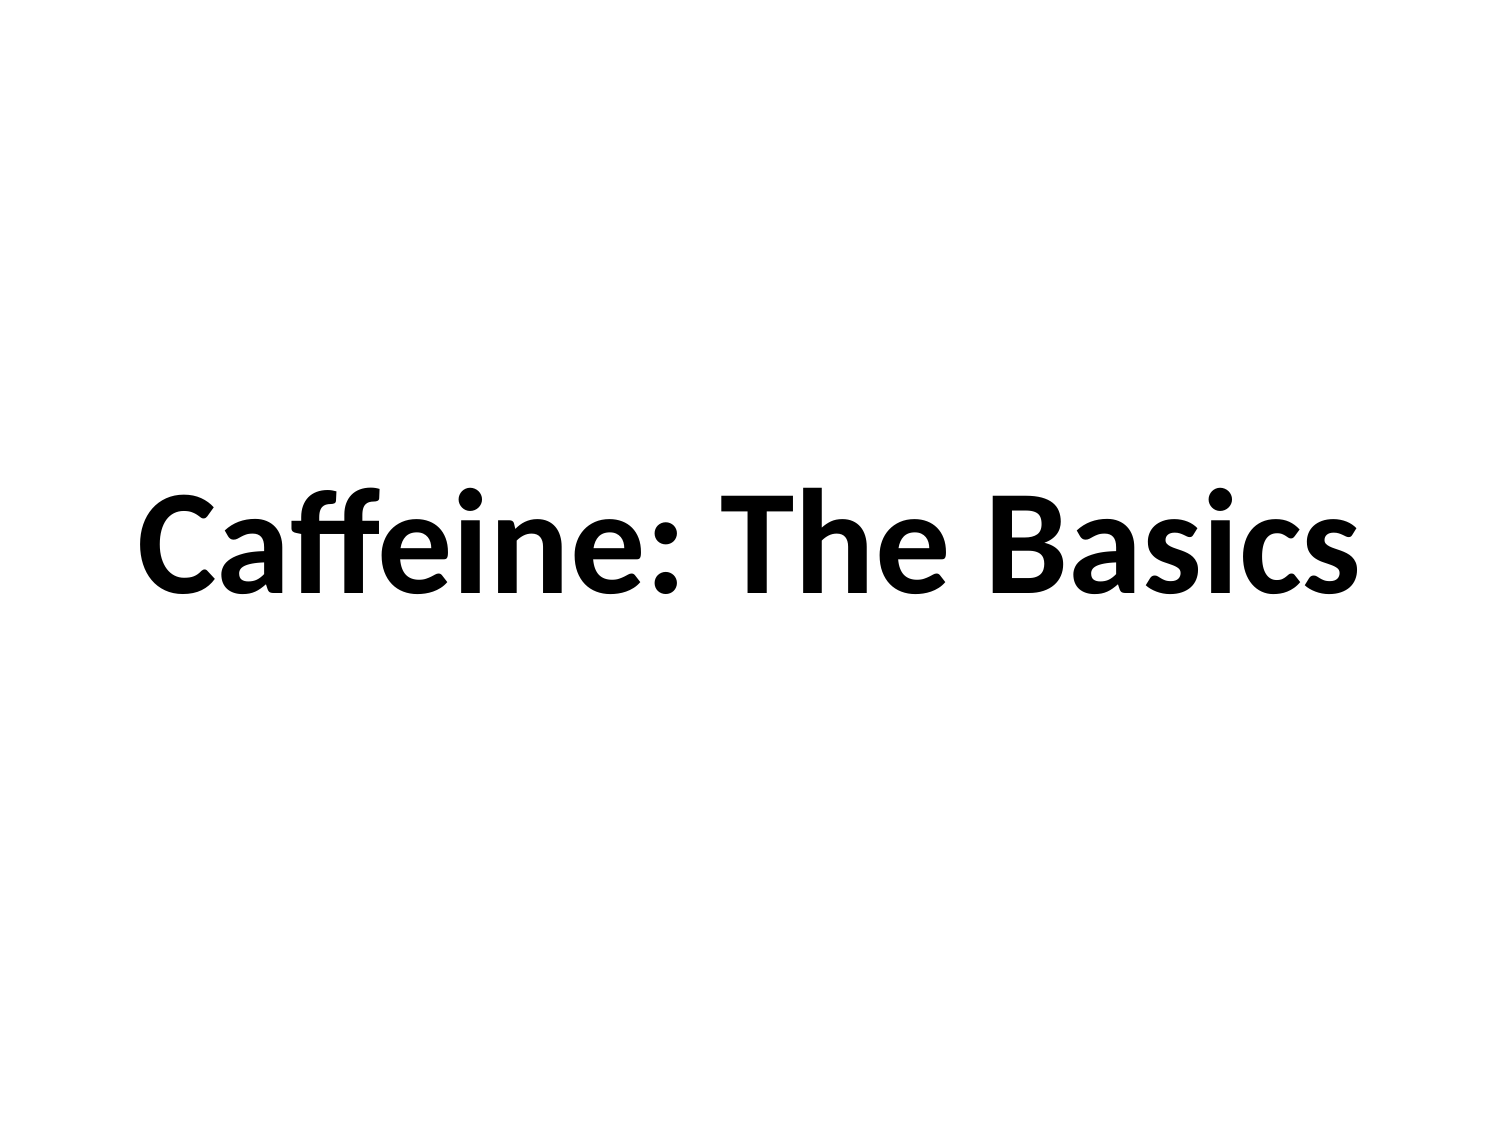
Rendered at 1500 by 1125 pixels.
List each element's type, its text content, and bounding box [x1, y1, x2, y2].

title Caffeine: The Basics [112, 413, 1388, 655]
